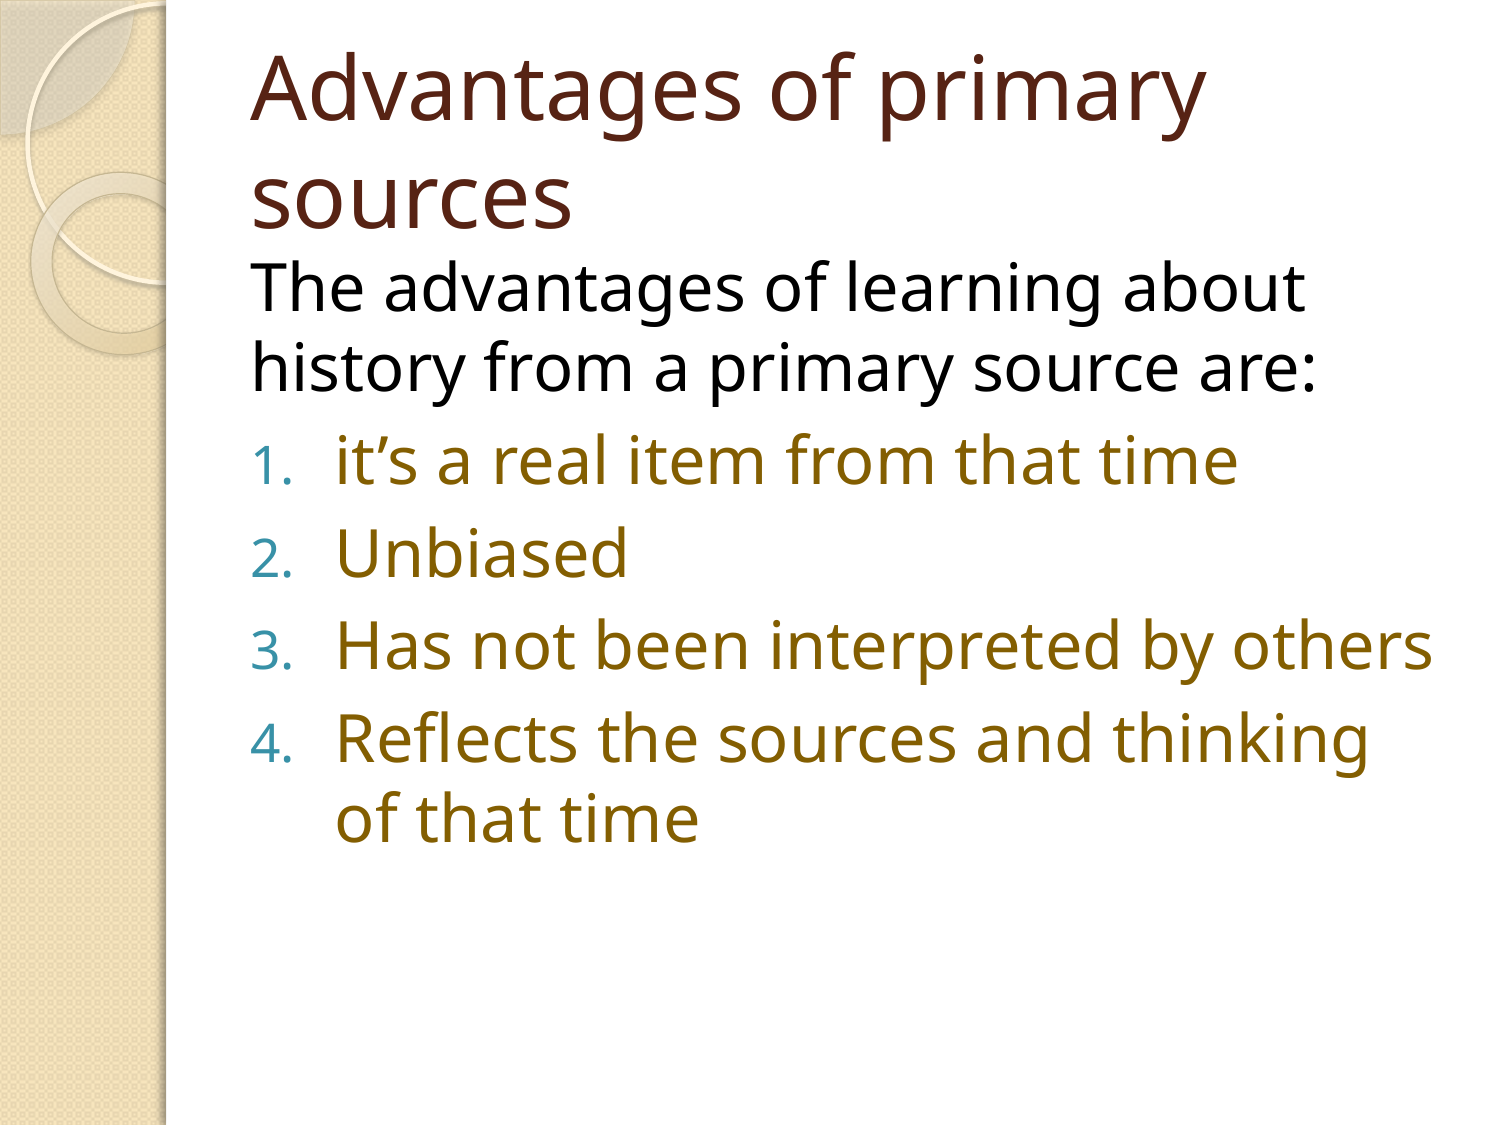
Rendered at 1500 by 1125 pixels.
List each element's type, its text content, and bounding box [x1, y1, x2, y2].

title Advantages of primary sources [235, 45, 1466, 233]
list The advantages of learning about history from a primary source are: it’s a real item from that time Unbiased Has not been interpreted by others Reflects the sources and thinking of that time [235, 237, 1466, 1026]
